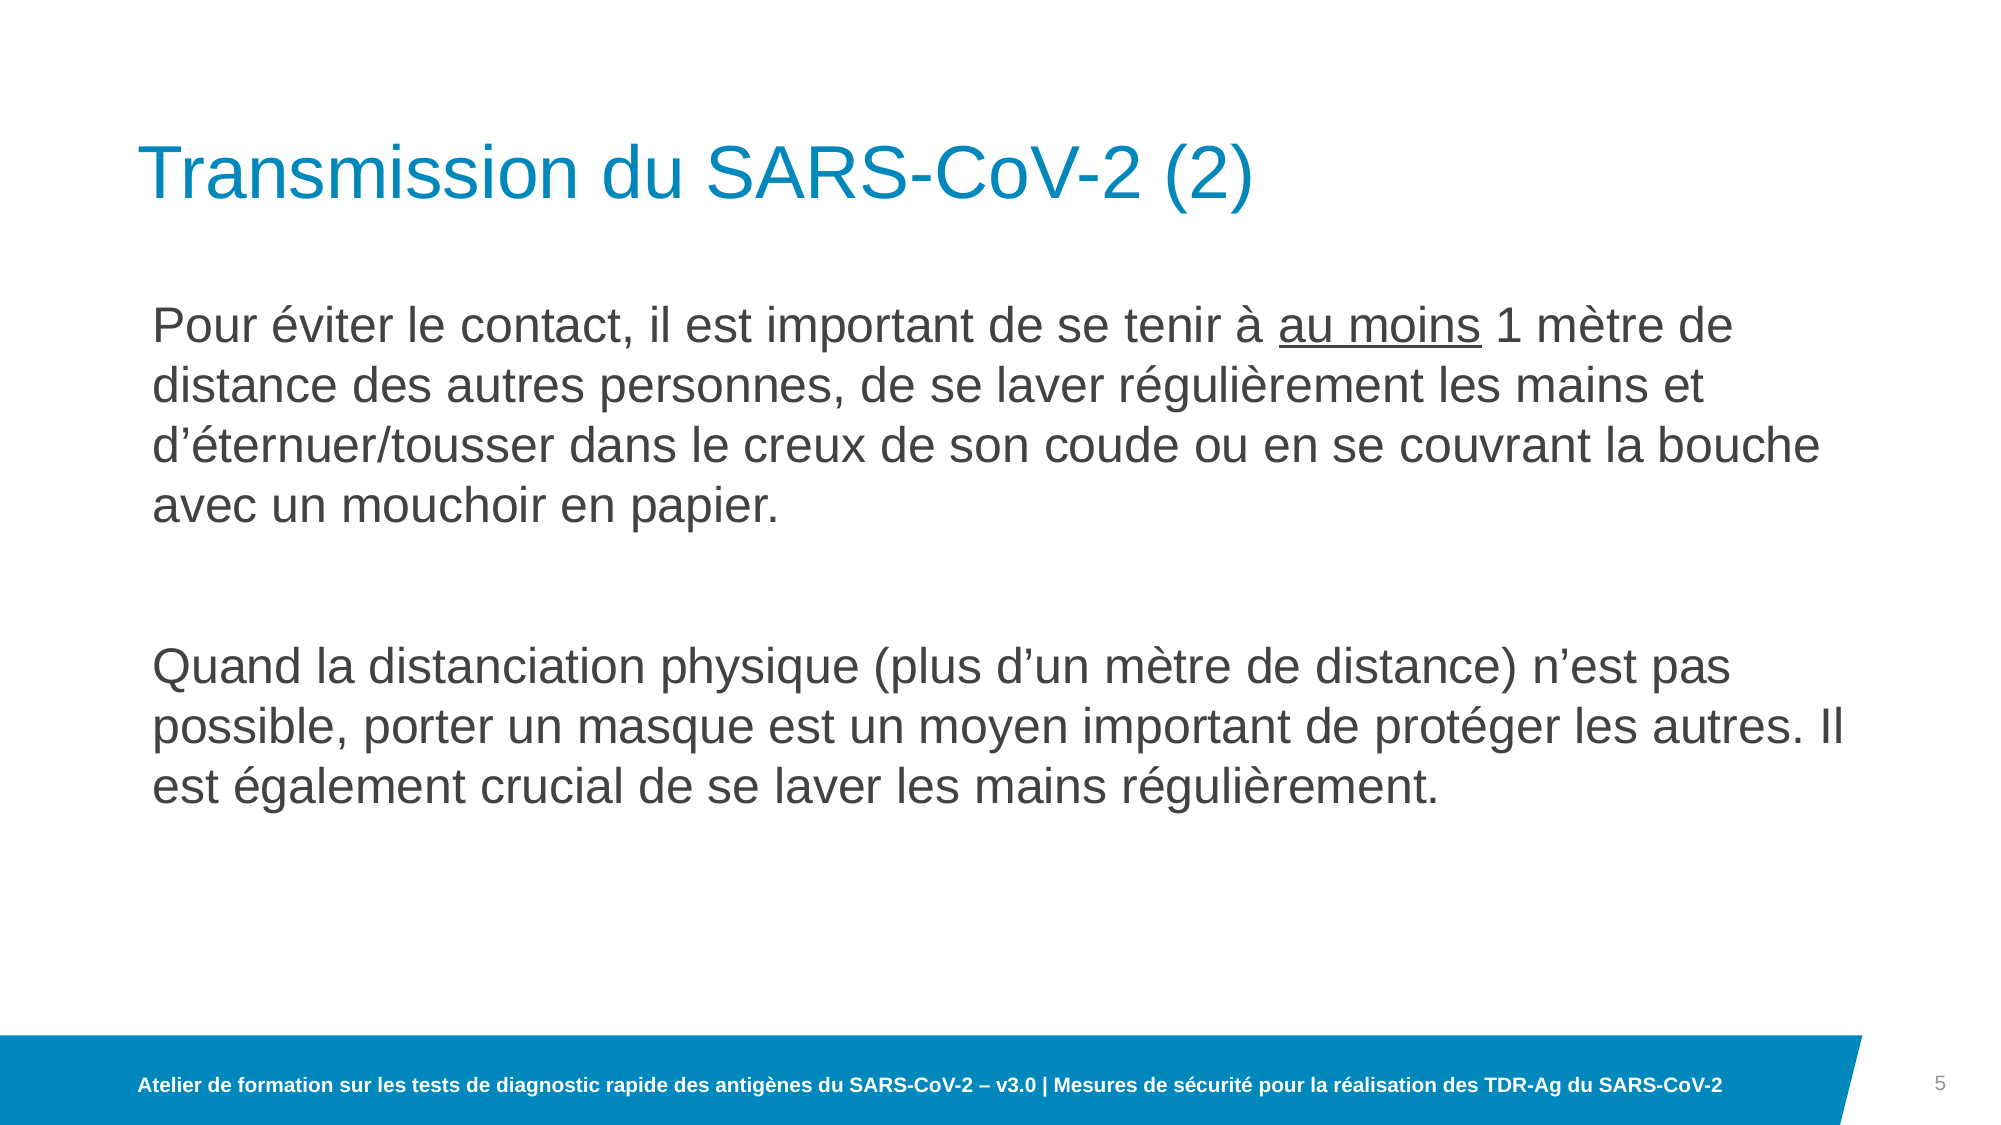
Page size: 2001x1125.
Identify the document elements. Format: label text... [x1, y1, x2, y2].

title Transmission du SARS-CoV-2 (2) [137, 59, 1863, 215]
footer Atelier de formation sur les tests de diagnostic rapide des antigènes du SARS-CoV-2 – v3.0 | Mesures de sécurité pour la réalisation des TDR-Ag du SARS-CoV-2 [137, 1042, 1762, 1125]
list Pour éviter le contact, il est important de se tenir à au moins 1 mètre de distance des autres personnes, de se laver régulièrement les mains et d’éternuer/tousser dans le creux de son coude ou en se couvrant la bouche avec un mouchoir en papier. Quand la distanciation physique (plus d’un mètre de distance) n’est pas possible, porter un masque est un moyen important de protéger les autres. Il est également crucial de se laver les mains régulièrement. [137, 284, 1863, 1014]
slide_number 5 [1862, 1035, 1947, 1125]
